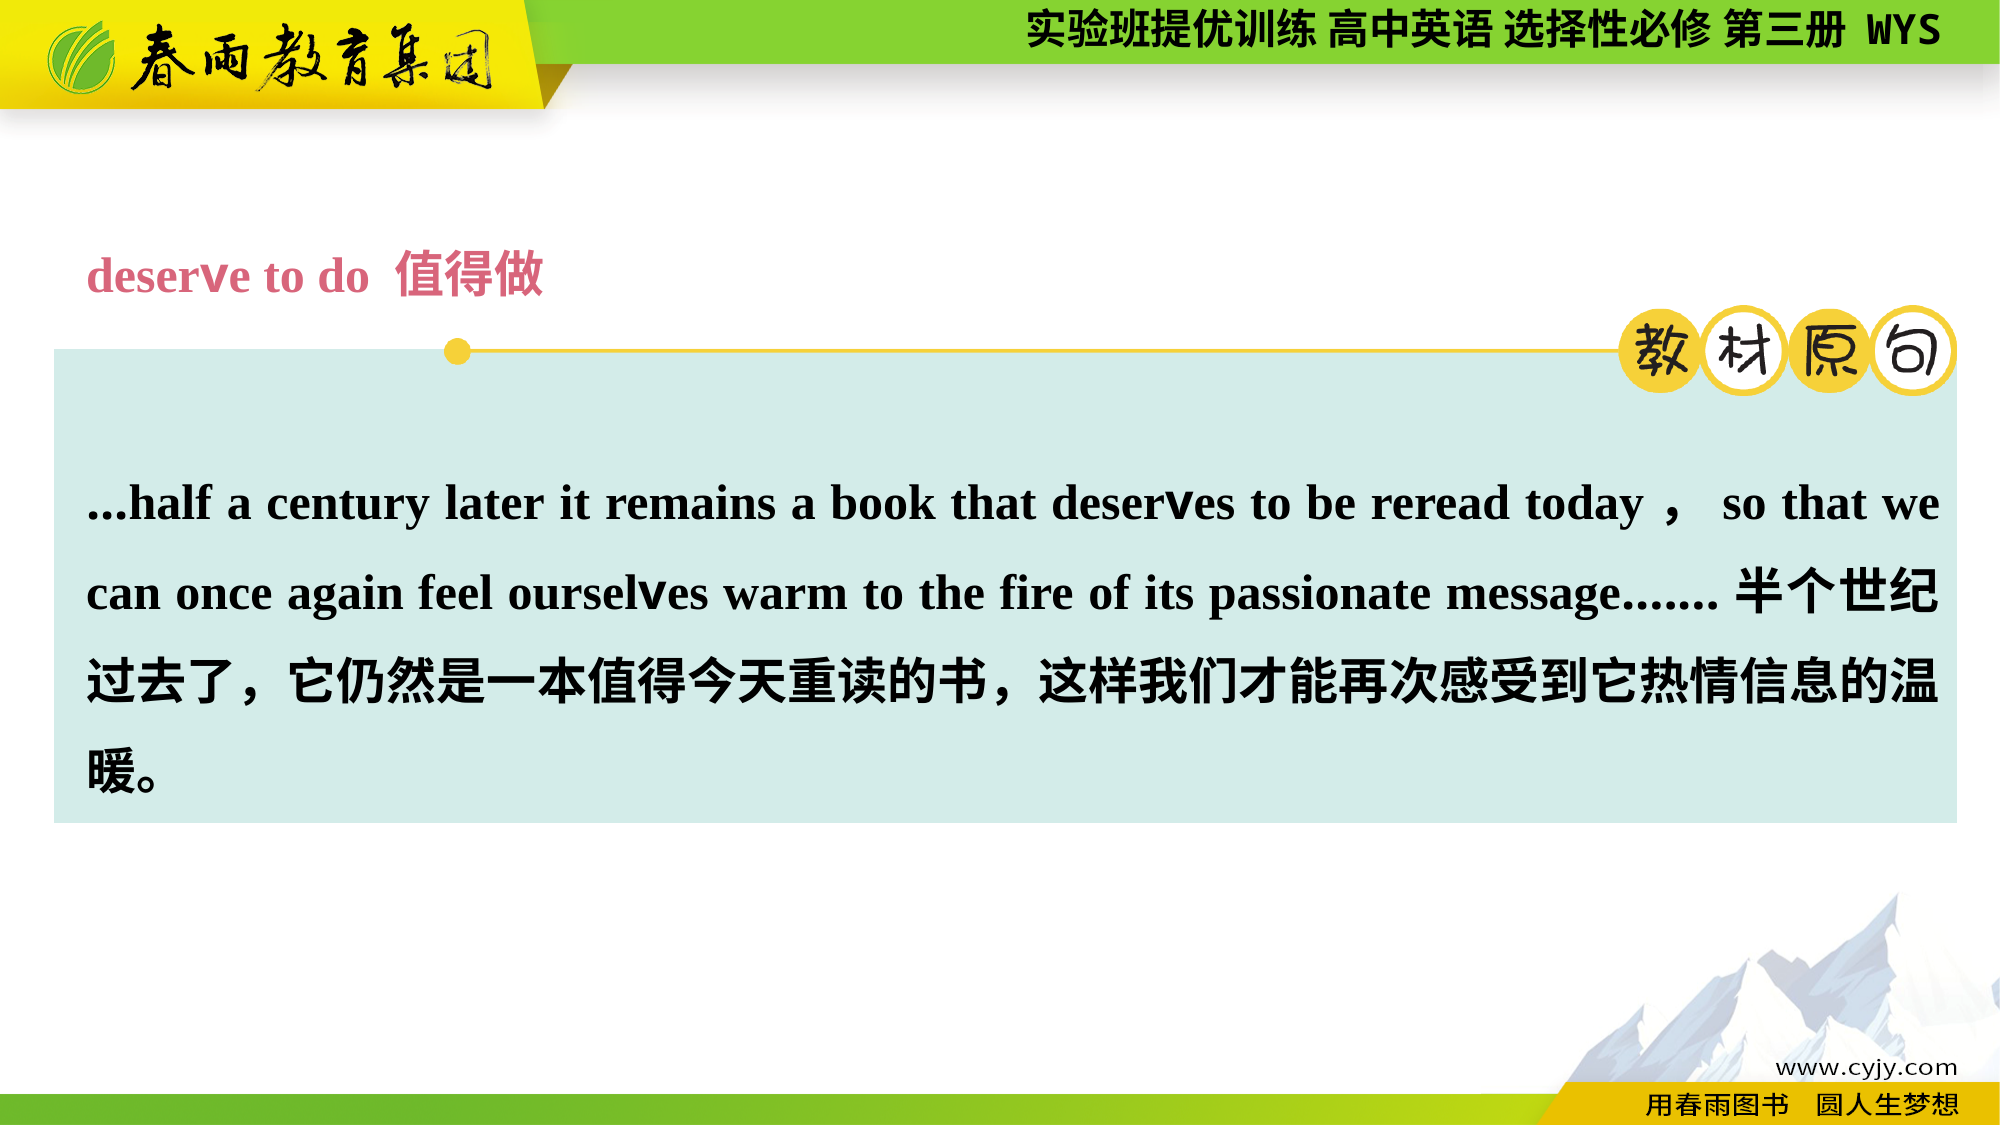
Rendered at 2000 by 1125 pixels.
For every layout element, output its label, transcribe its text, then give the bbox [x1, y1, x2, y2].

picture [0, 0, 2000, 1125]
list deserve to do 值得做 [70, 205, 1956, 301]
